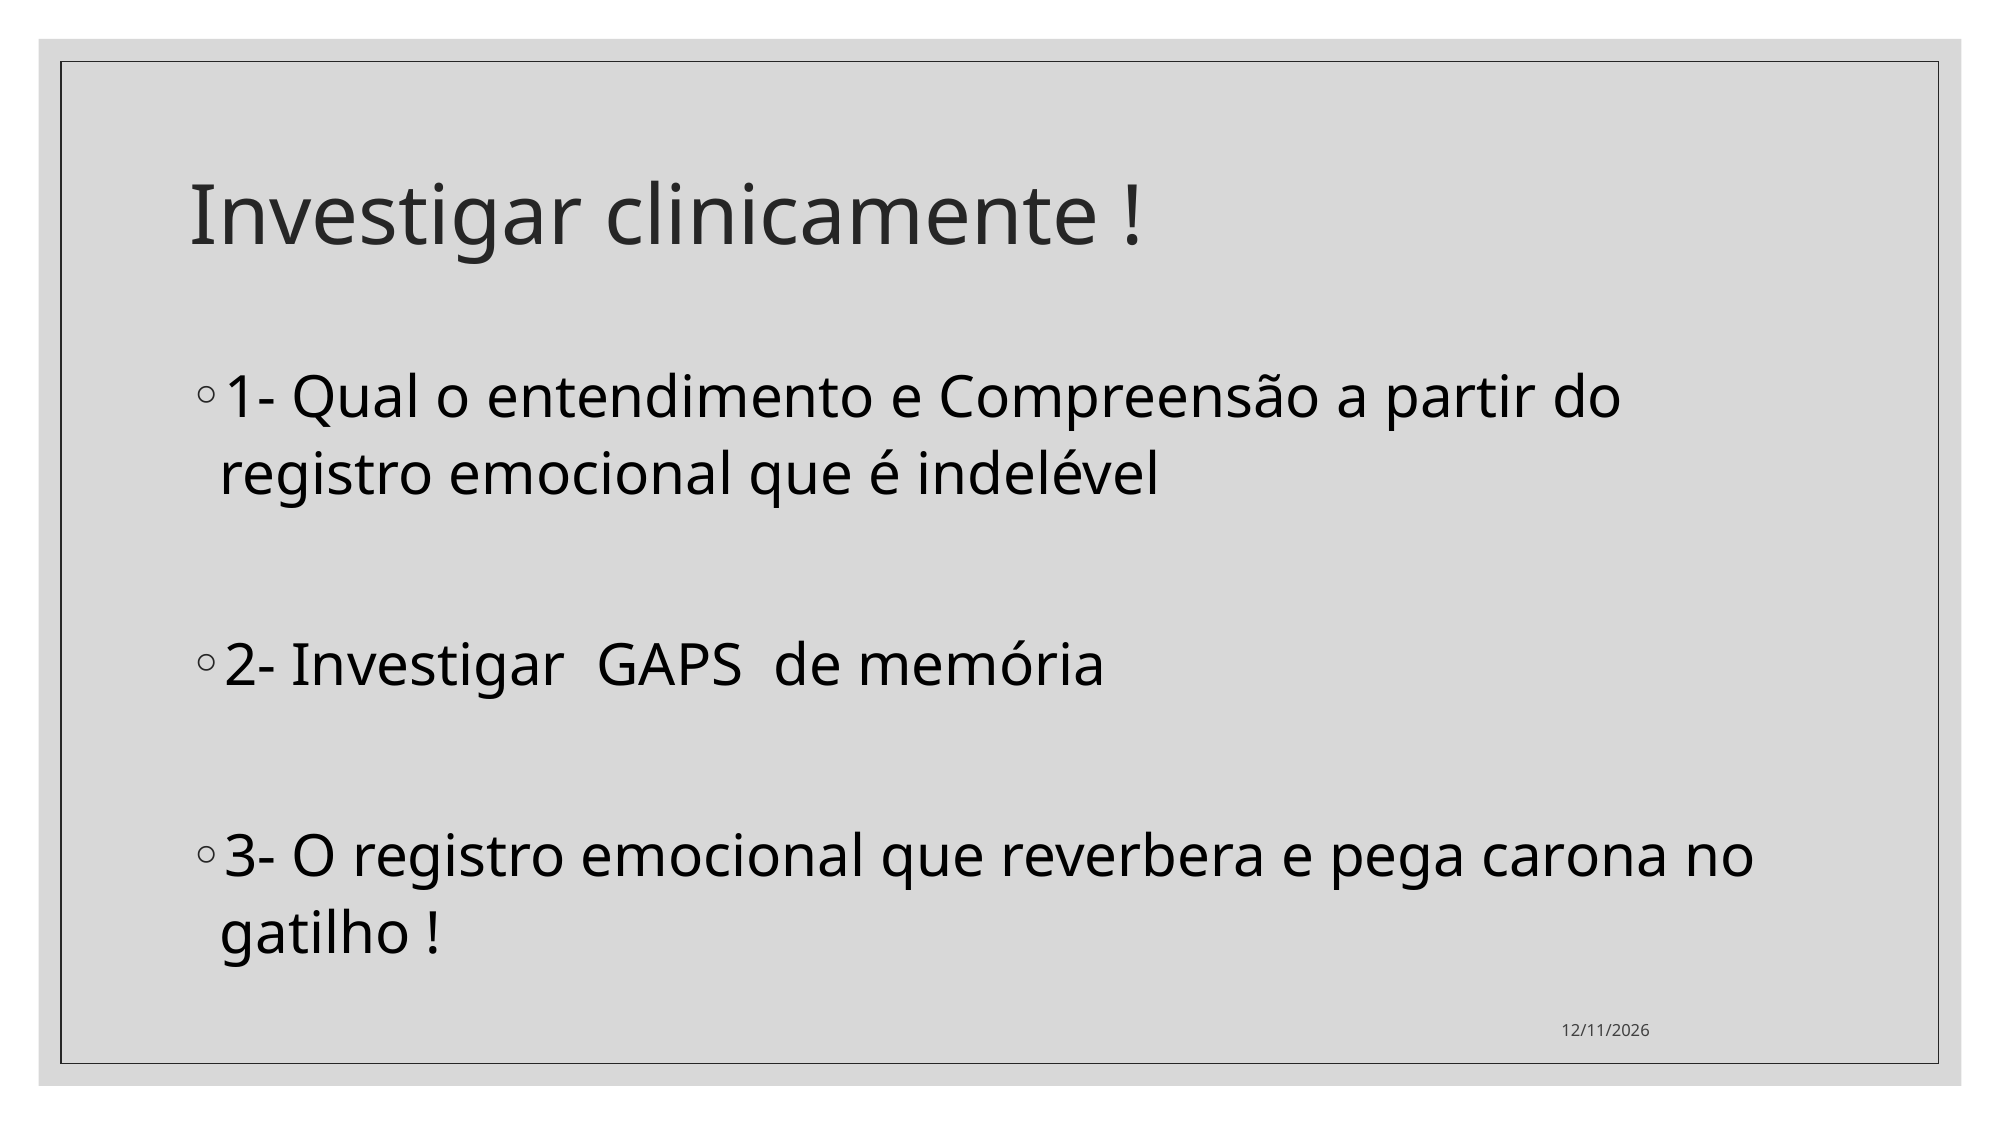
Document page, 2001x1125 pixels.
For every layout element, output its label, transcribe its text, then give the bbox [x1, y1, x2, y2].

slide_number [1190, 990, 1665, 1050]
title Investigar clinicamente ! [174, 105, 1825, 331]
list 1- Qual o entendimento e Compreensão a partir do registro emocional que é indelével 2- Investigar GAPS de memória 3- O registro emocional que reverbera e pega carona no gatilho ! [174, 345, 1825, 977]
